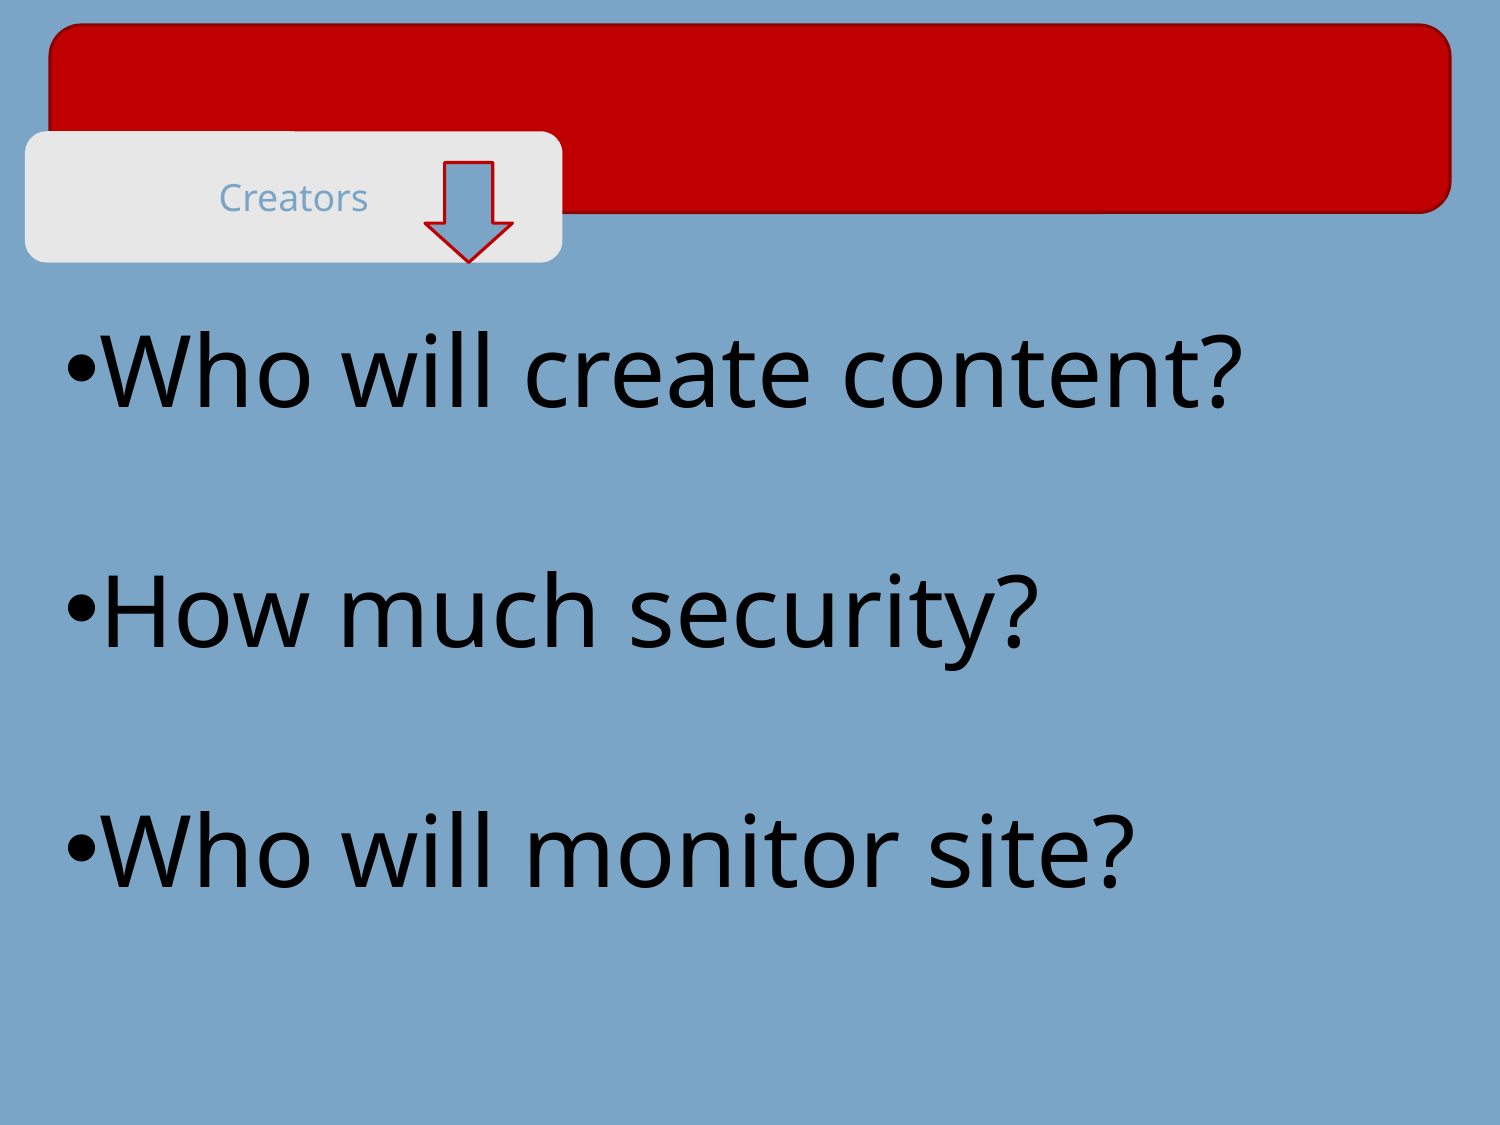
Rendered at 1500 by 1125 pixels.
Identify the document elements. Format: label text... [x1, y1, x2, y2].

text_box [424, 162, 513, 263]
text_box Who will create content? How much security? Who will monitor site? [49, 299, 1400, 915]
text_box [568, 23, 1452, 215]
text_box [24, 0, 563, 263]
